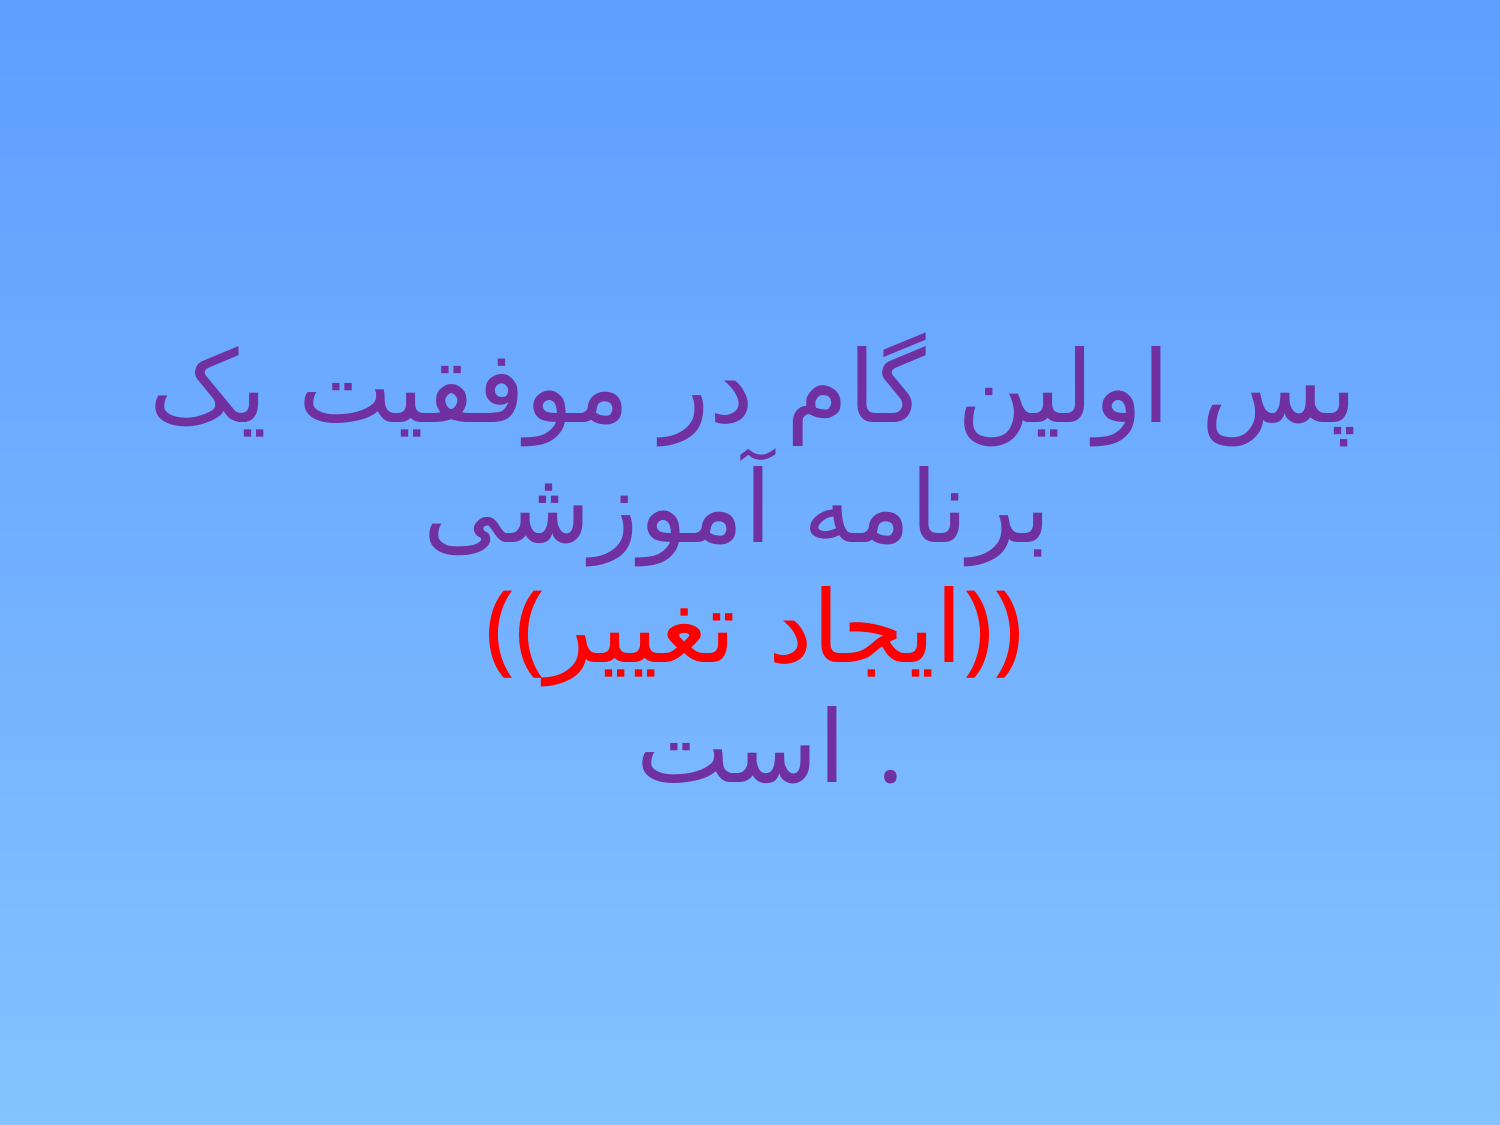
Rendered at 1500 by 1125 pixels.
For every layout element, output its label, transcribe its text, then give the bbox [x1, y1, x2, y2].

text_box پس اولین گام در موفقیت یک برنامه آموزشی ((ایجاد تغییر)) است . [33, 74, 1475, 810]
